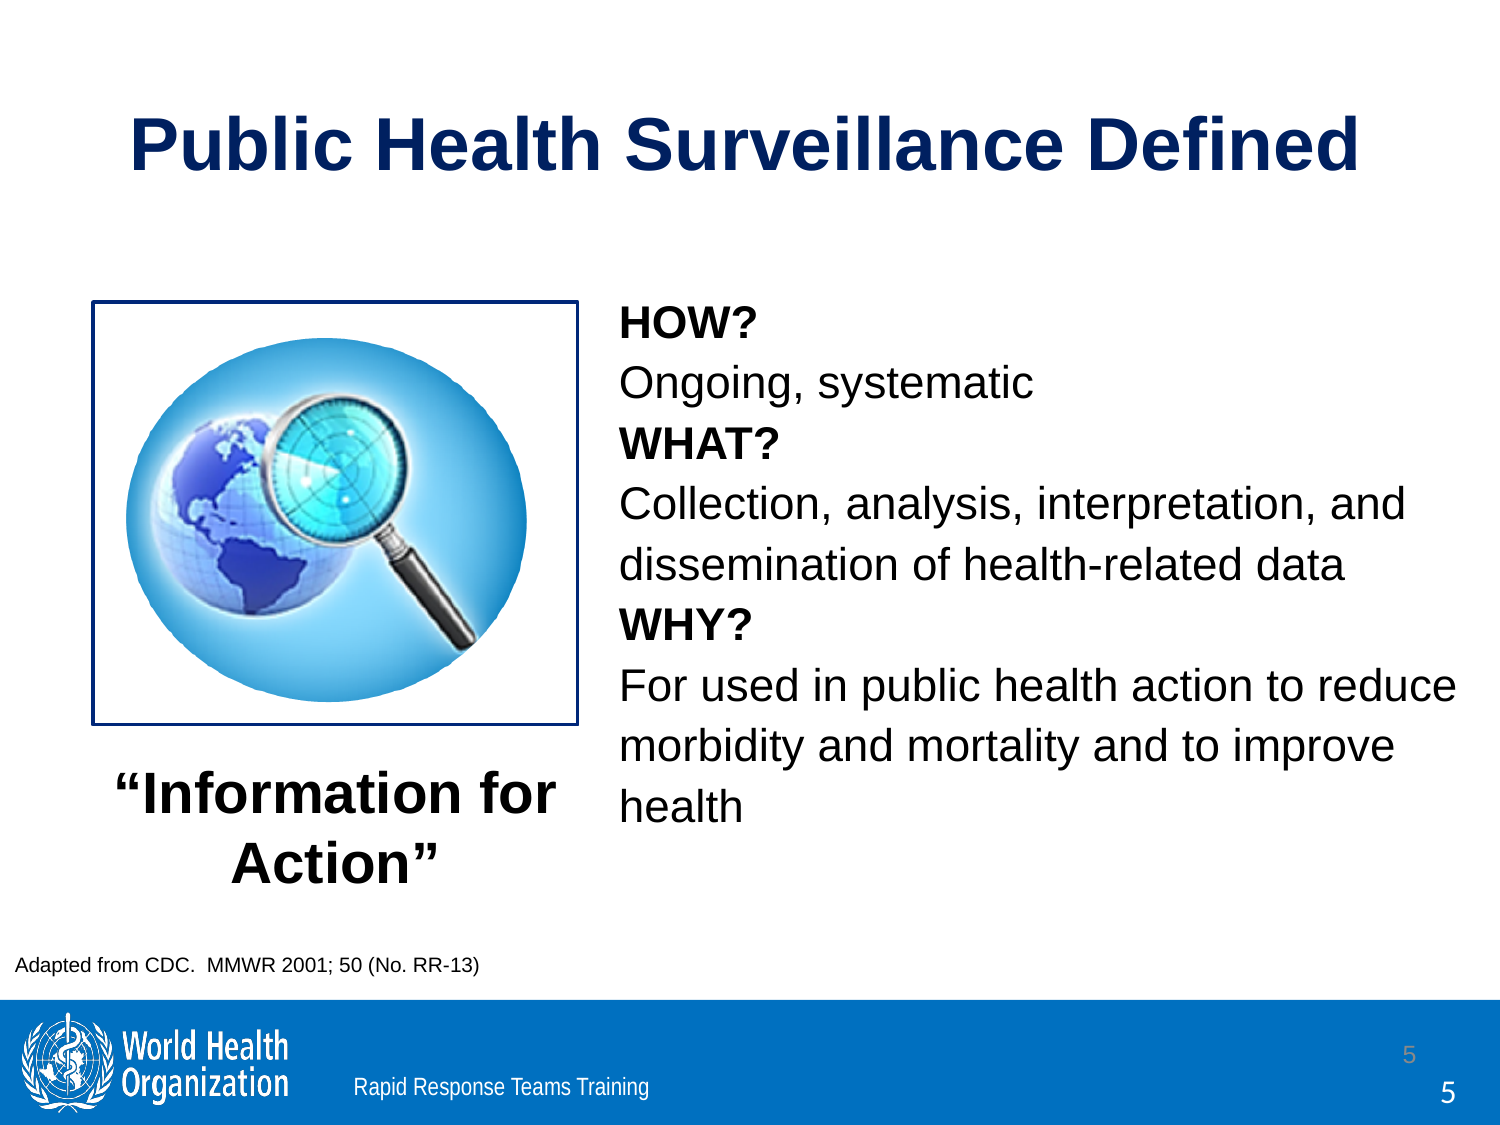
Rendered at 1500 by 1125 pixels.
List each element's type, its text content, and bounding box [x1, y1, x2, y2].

slide_number 5 [1081, 1014, 1432, 1093]
text_box Public Health Surveillance Defined [114, 88, 1378, 194]
list HOW? Ongoing, systematic WHAT? Collection, analysis, interpretation, and dissemination of health-related data WHY? For used in public health action to reduce morbidity and mortality and to improve health [603, 279, 1483, 910]
text_box Adapted from CDC. MMWR 2001; 50 (No. RR-13) [0, 944, 1300, 985]
picture [91, 300, 580, 726]
picture [21, 1012, 288, 1113]
text_box “Information for Action” [63, 747, 607, 903]
